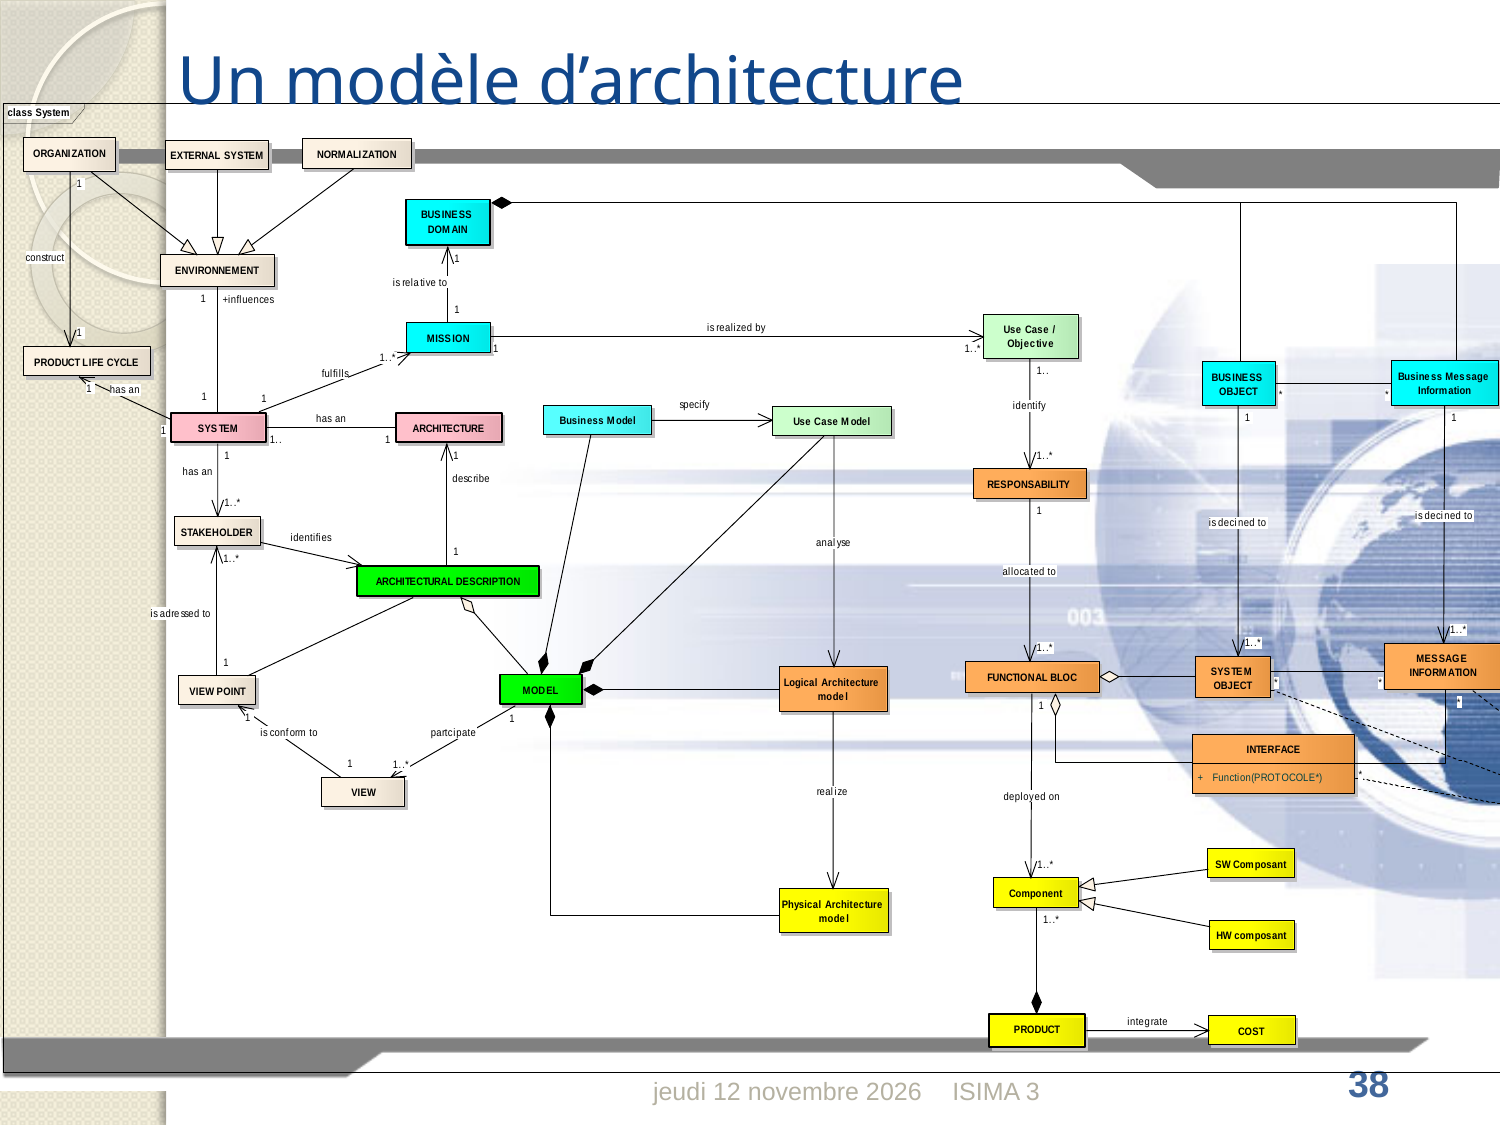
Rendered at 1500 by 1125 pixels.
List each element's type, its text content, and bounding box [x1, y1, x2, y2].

title Un modèle d’architecture [162, 24, 1450, 95]
footer ISIMA 3 [937, 1086, 1413, 1113]
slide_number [587, 1086, 937, 1113]
picture [0, 99, 1500, 1091]
